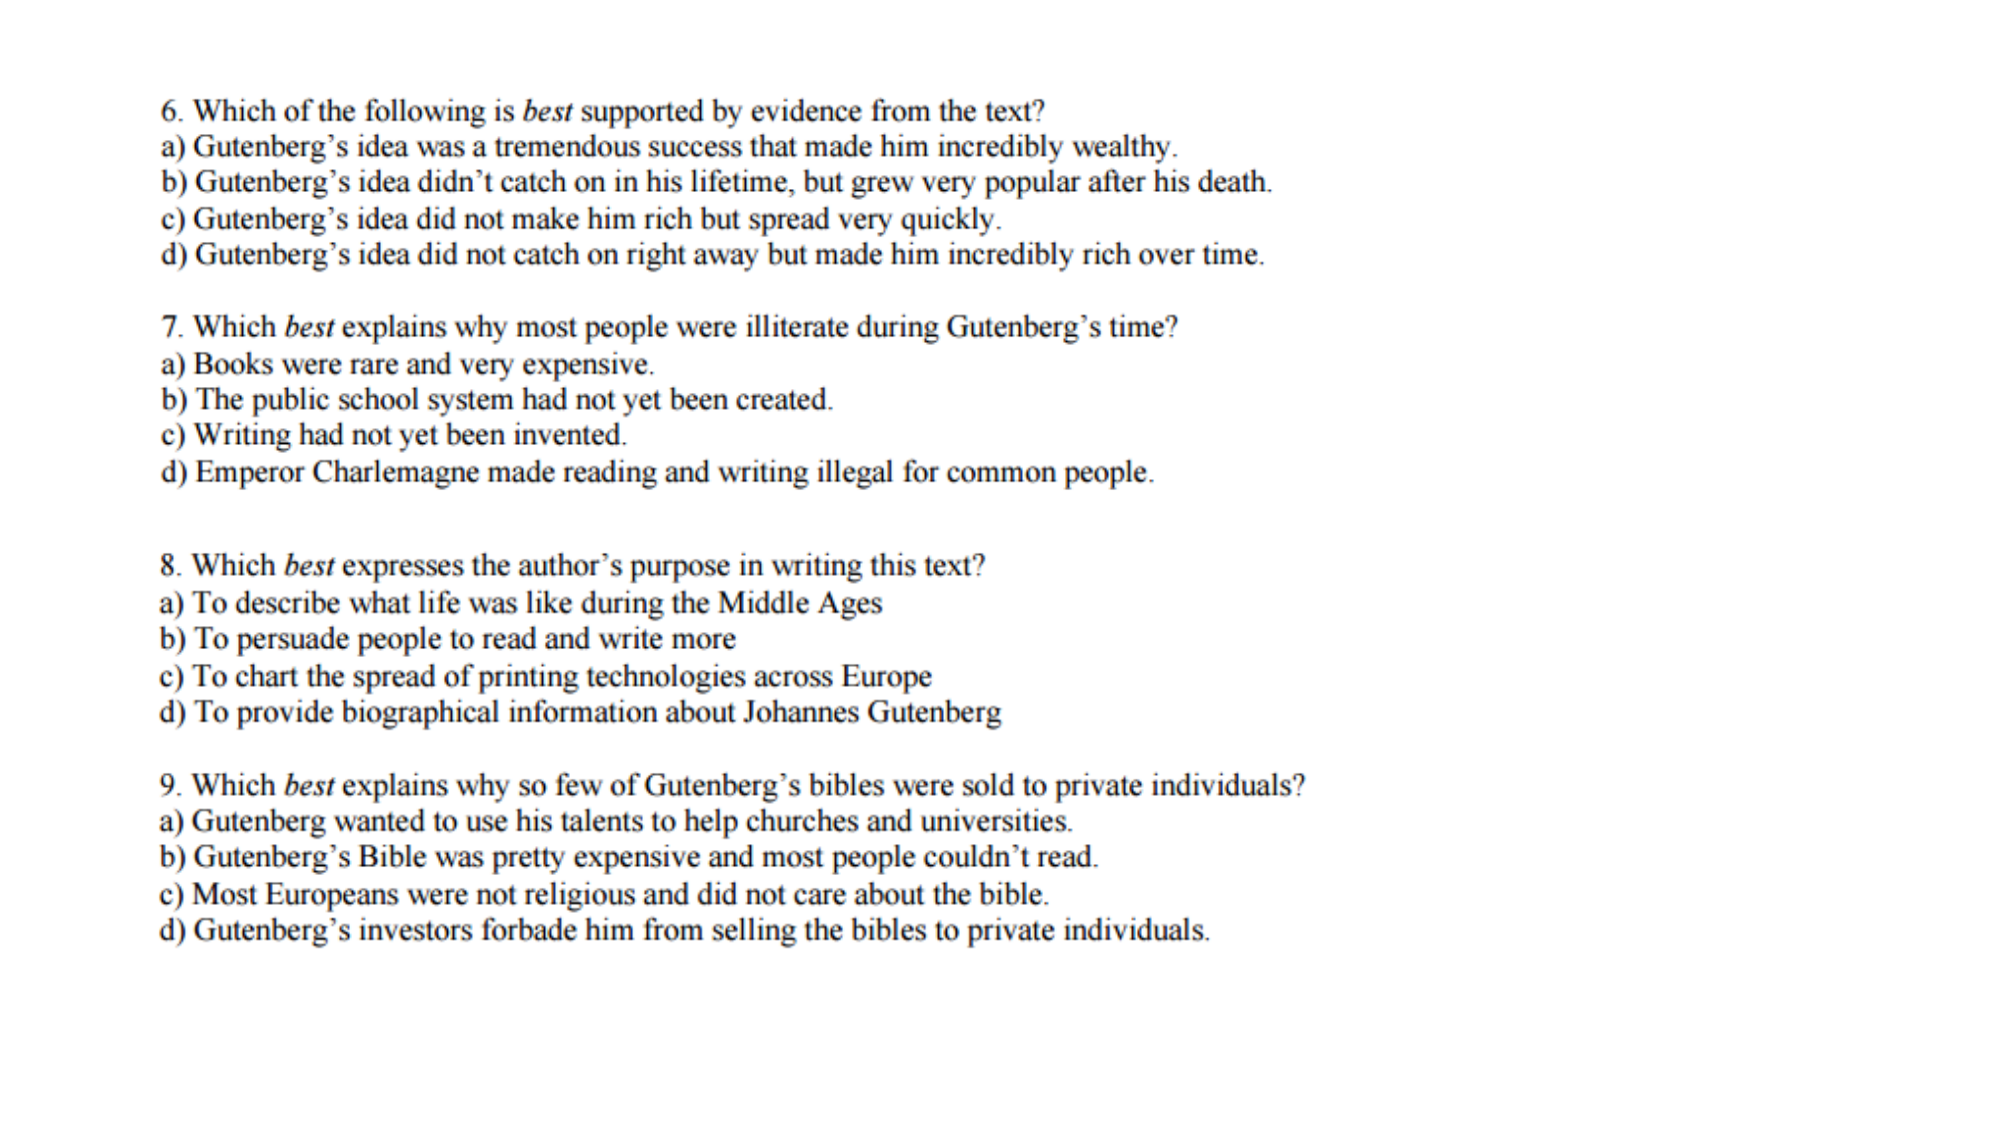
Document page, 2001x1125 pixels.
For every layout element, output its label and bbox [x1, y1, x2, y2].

picture [150, 88, 1330, 982]
